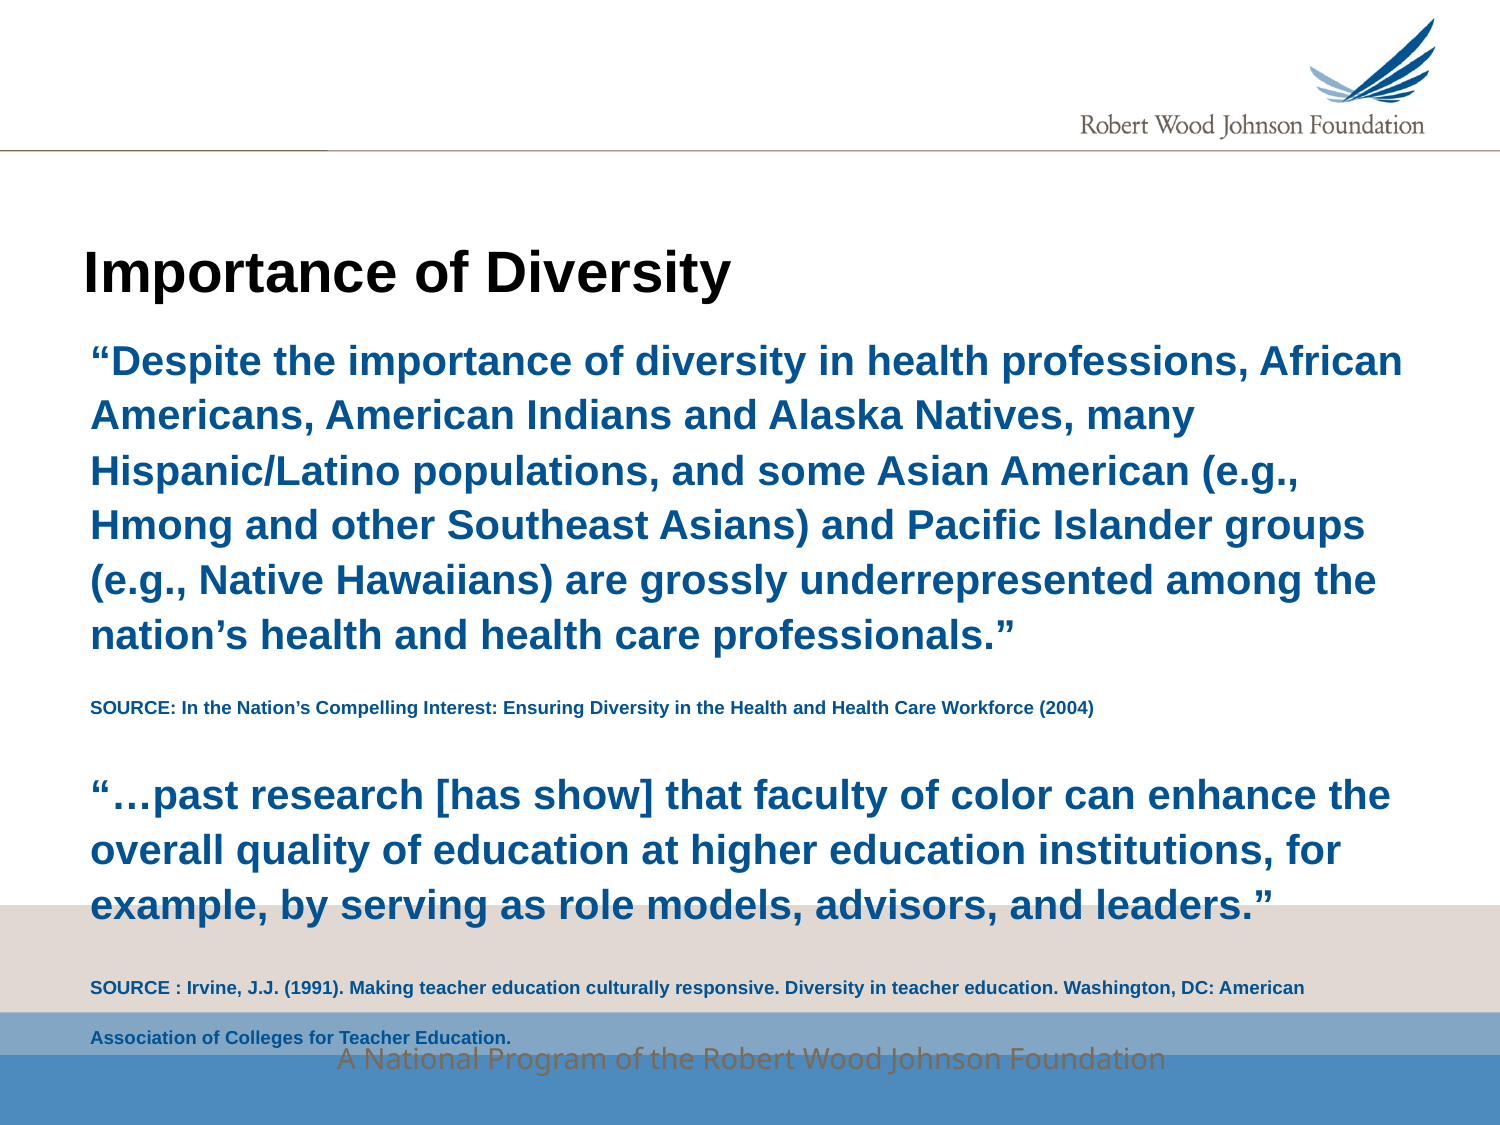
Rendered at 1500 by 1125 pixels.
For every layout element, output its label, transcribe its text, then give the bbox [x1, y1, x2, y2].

picture [1076, 15, 1438, 142]
title Importance of Diversity [62, 24, 1413, 313]
list “Despite the importance of diversity in health professions, African Americans, American Indians and Alaska Natives, many Hispanic/Latino populations, and some Asian American (e.g., Hmong and other Southeast Asians) and Pacific Islander groups (e.g., Native Hawaiians) are grossly underrepresented among the nation’s health and health care professionals.” SOURCE: In the Nation’s Compelling Interest: Ensuring Diversity in the Health and Health Care Workforce (2004) “…past research [has show] that faculty of color can enhance the overall quality of education at higher education institutions, for example, by serving as role models, advisors, and leaders.” SOURCE : Irvine, J.J. (1991). Making teacher education culturally responsive. Diversity in teacher education. Washington, DC: American Association of Colleges for Teacher Education. [74, 320, 1426, 1125]
